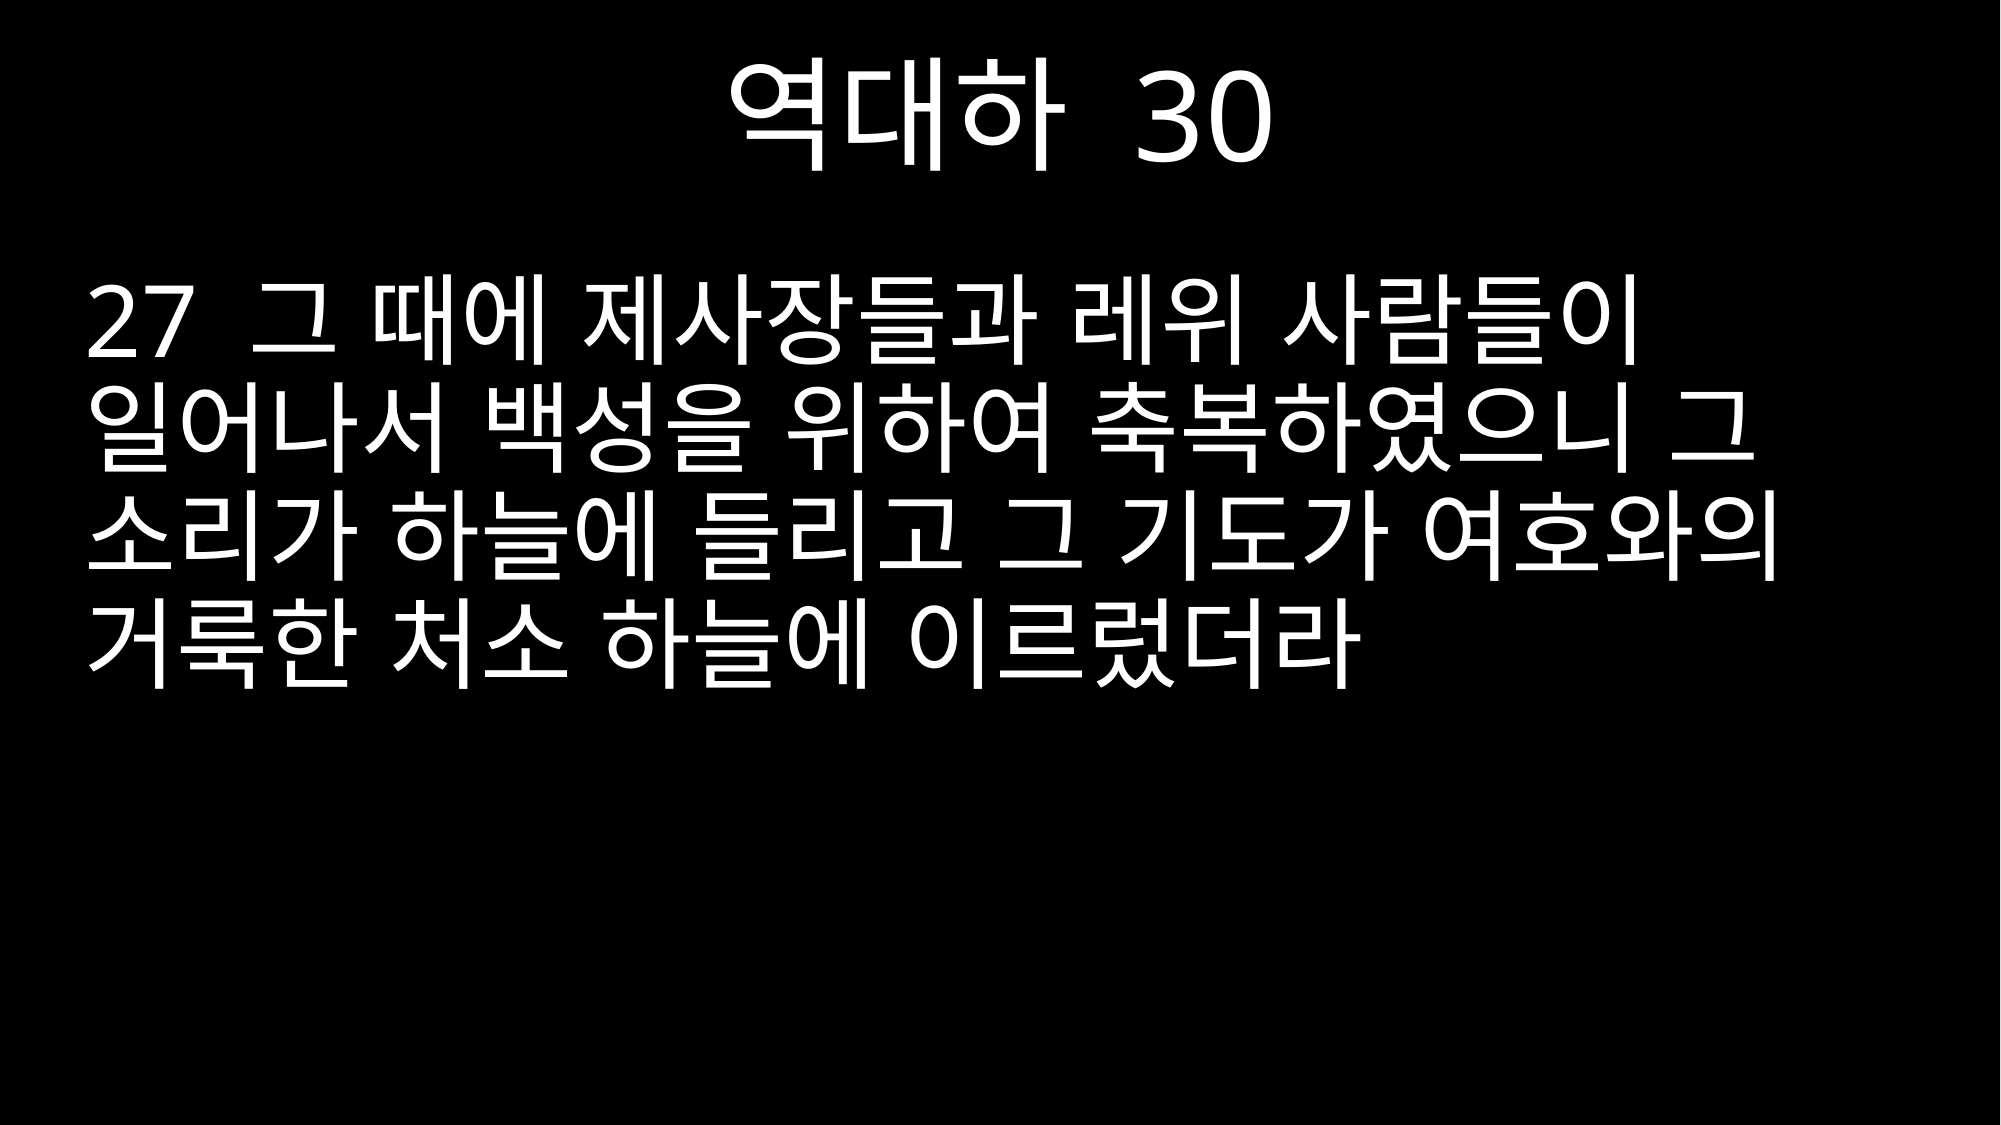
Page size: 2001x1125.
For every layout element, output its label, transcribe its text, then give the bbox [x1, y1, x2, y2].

footer 역대하 30 [0, 32, 2000, 192]
picture [0, 0, 2001, 1125]
list 27 그 때에 제사장들과 레위 사람들이 일어나서 백성을 위하여 축복하였으니 그 소리가 하늘에 들리고 그 기도가 여호와의 거룩한 처소 하늘에 이르렀더라 [69, 263, 1953, 423]
